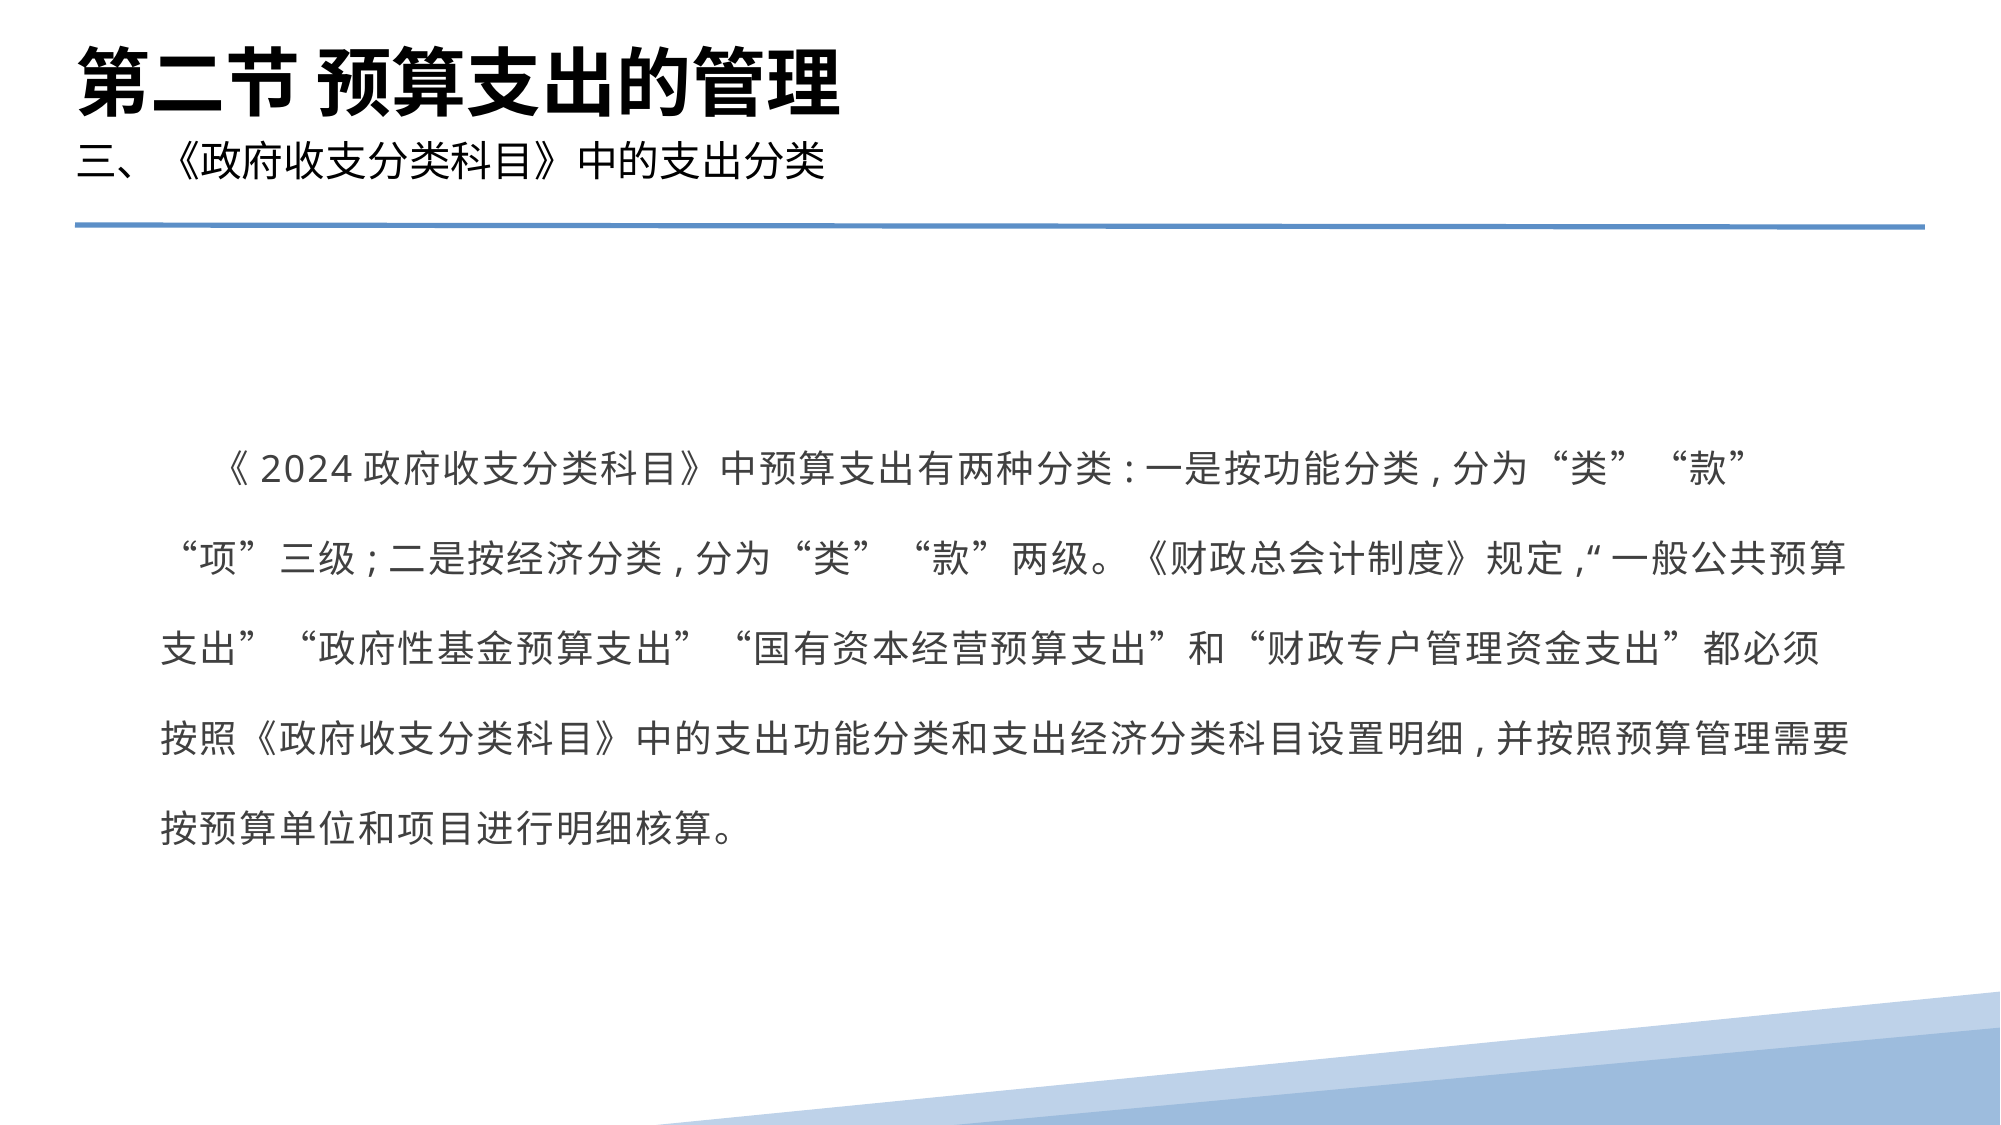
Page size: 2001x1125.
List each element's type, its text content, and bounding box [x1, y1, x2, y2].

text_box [74, 224, 1925, 228]
text_box 第二节 预算支出的管理 [75, 24, 1925, 124]
text_box 《2024政府收支分类科目》中预算支出有两种分类:一是按功能分类,分为“类”“款”“项”三级;二是按经济分类,分为“类”“款”两级。《财政总会计制度》规定,“一般公共预算支出”“政府性基金预算支出”“国有资本经营预算支出”和“财政专户管理资金支出”都必须按照《政府收支分类科目》中的支出功能分类和支出经济分类科目设置明细,并按照预算管理需要按预算单位和项目进行明细核算。 [150, 276, 1864, 974]
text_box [656, 991, 2000, 1125]
text_box 三、《政府收支分类科目》中的支出分类 [75, 124, 1925, 200]
